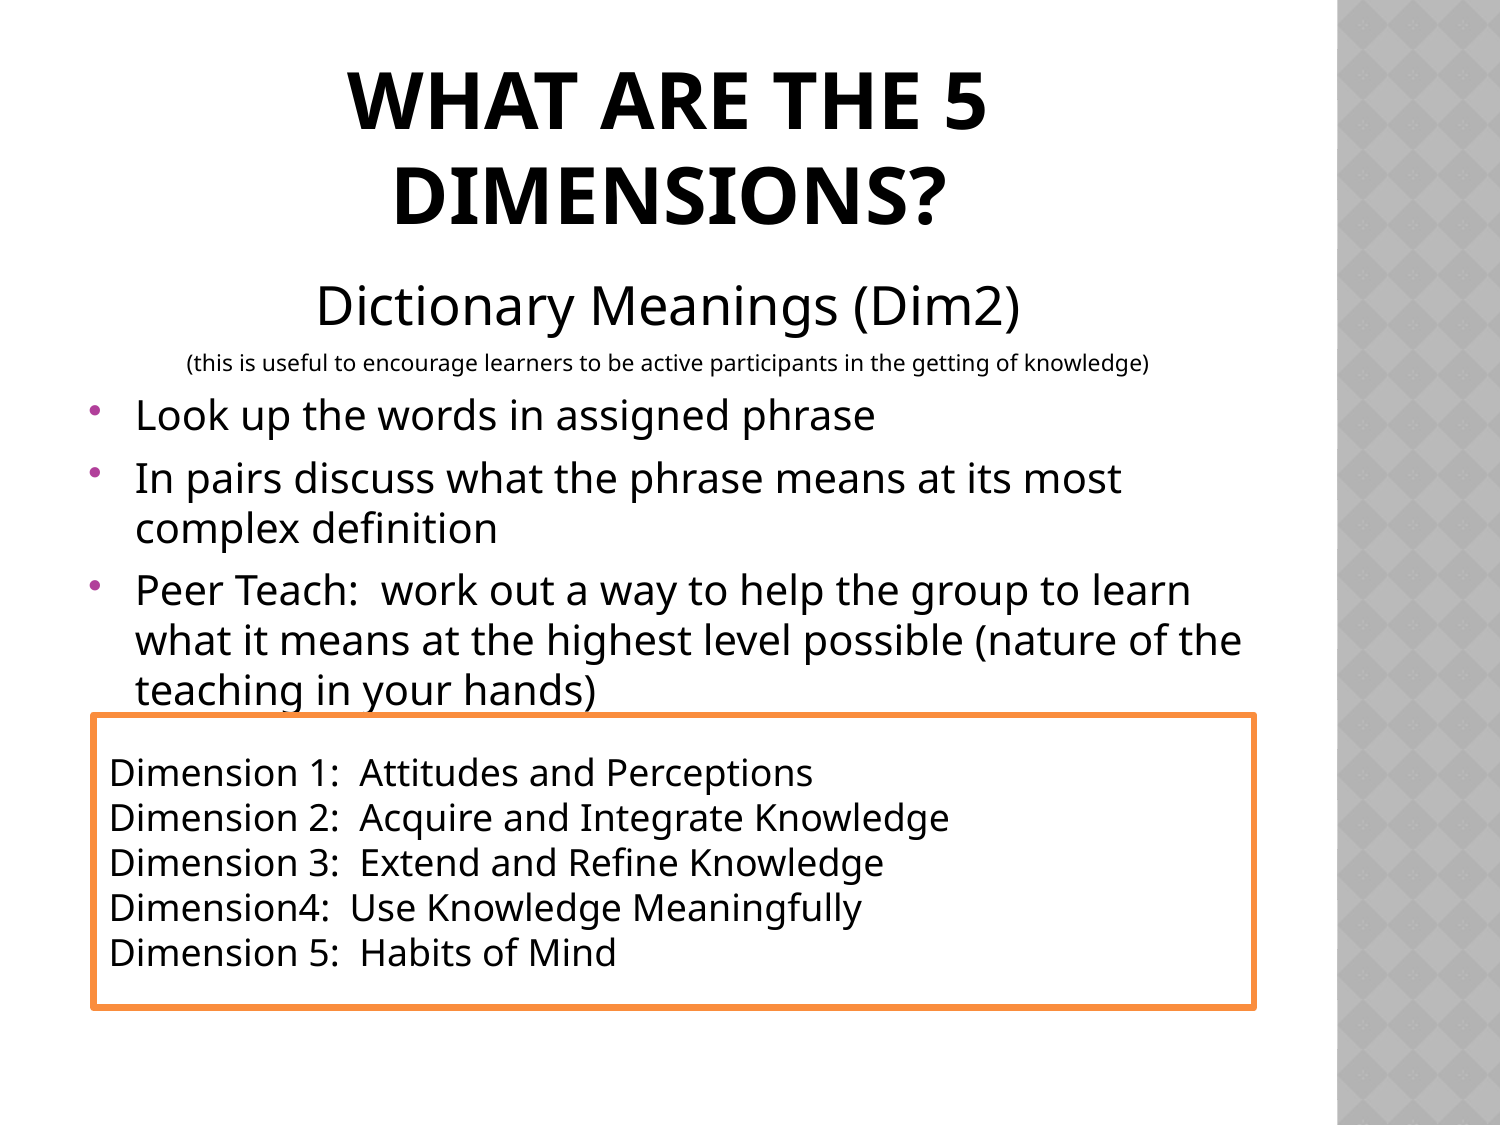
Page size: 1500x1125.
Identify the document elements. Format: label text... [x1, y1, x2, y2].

text_box Dimension 1: Attitudes and Perceptions Dimension 2: Acquire and Integrate Knowledge Dimension 3: Extend and Refine Knowledge Dimension4: Use Knowledge Meaningfully Dimension 5: Habits of Mind [90, 712, 1257, 1011]
list Dictionary Meanings (Dim2) (this is useful to encourage learners to be active participants in the getting of knowledge) Look up the words in assigned phrase In pairs discuss what the phrase means at its most complex definition Peer Teach: work out a way to help the group to learn what it means at the highest level possible (nature of the teaching in your hands) [75, 264, 1263, 1059]
title What are the 5 Dimensions? [75, 52, 1263, 240]
